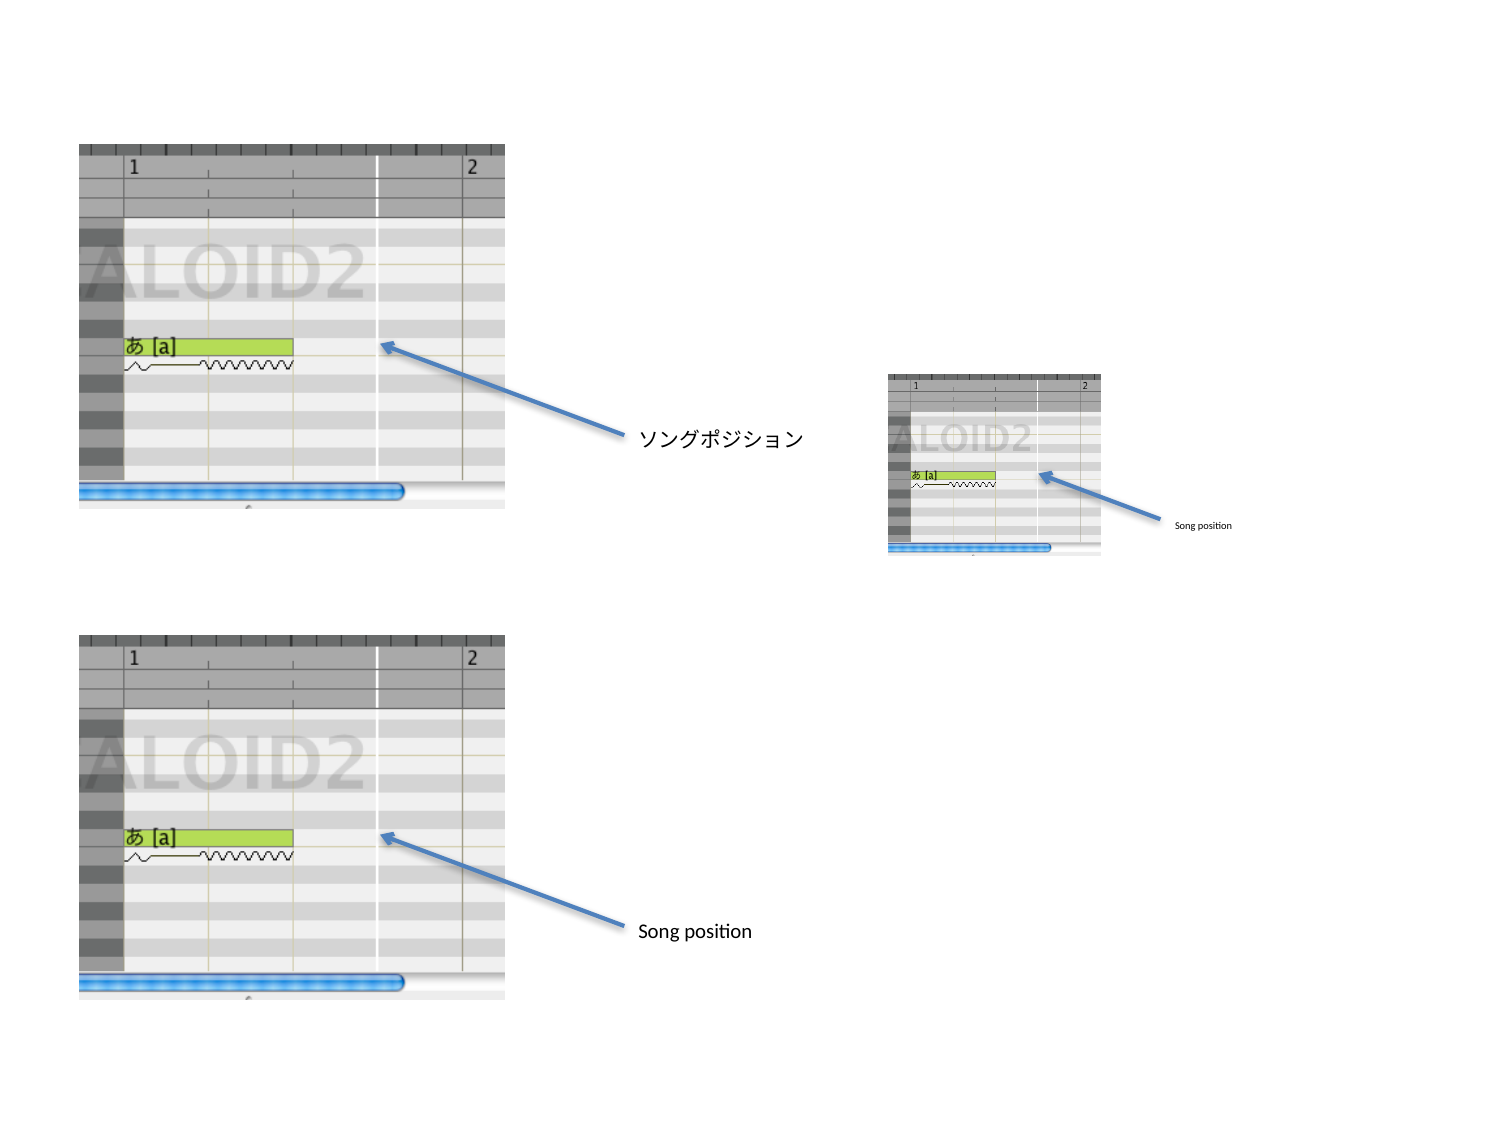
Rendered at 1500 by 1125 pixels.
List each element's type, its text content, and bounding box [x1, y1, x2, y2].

text_box Song position [1159, 511, 1264, 535]
picture [887, 373, 1101, 557]
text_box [79, 144, 830, 509]
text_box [1038, 473, 1161, 520]
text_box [79, 635, 830, 1000]
